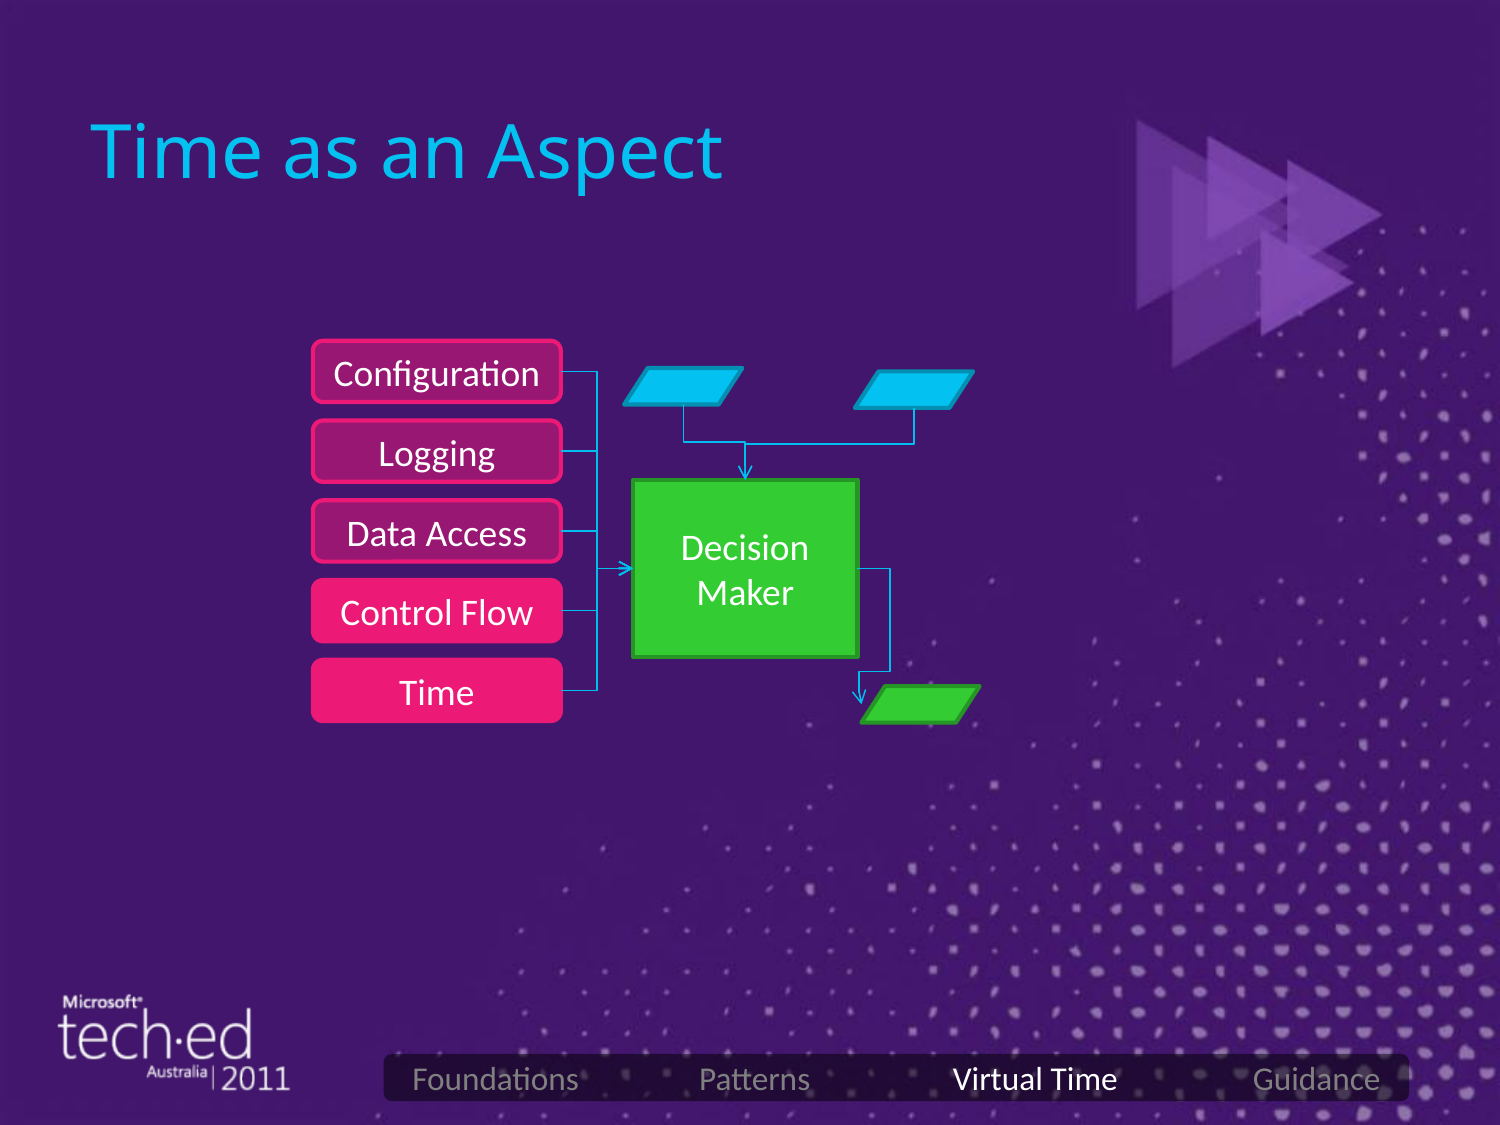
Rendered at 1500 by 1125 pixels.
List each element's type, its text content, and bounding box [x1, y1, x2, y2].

text_box Logging [310, 418, 555, 484]
text_box Decision Maker [637, 478, 860, 659]
title Time as an Aspect [75, 54, 1425, 243]
text_box Foundations Patterns Virtual Time Guidance [381, 1051, 1412, 1104]
text_box Data Access [310, 498, 554, 564]
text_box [560, 371, 634, 568]
text_box Configuration [310, 338, 563, 405]
text_box [869, 369, 975, 410]
text_box [637, 365, 745, 407]
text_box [560, 568, 634, 611]
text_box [560, 618, 634, 691]
text_box Control Flow [310, 577, 555, 644]
text_box Time [310, 657, 564, 724]
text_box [857, 568, 921, 687]
picture [0, 0, 1500, 1125]
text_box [793, 359, 866, 529]
text_box [859, 684, 982, 725]
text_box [676, 410, 753, 474]
